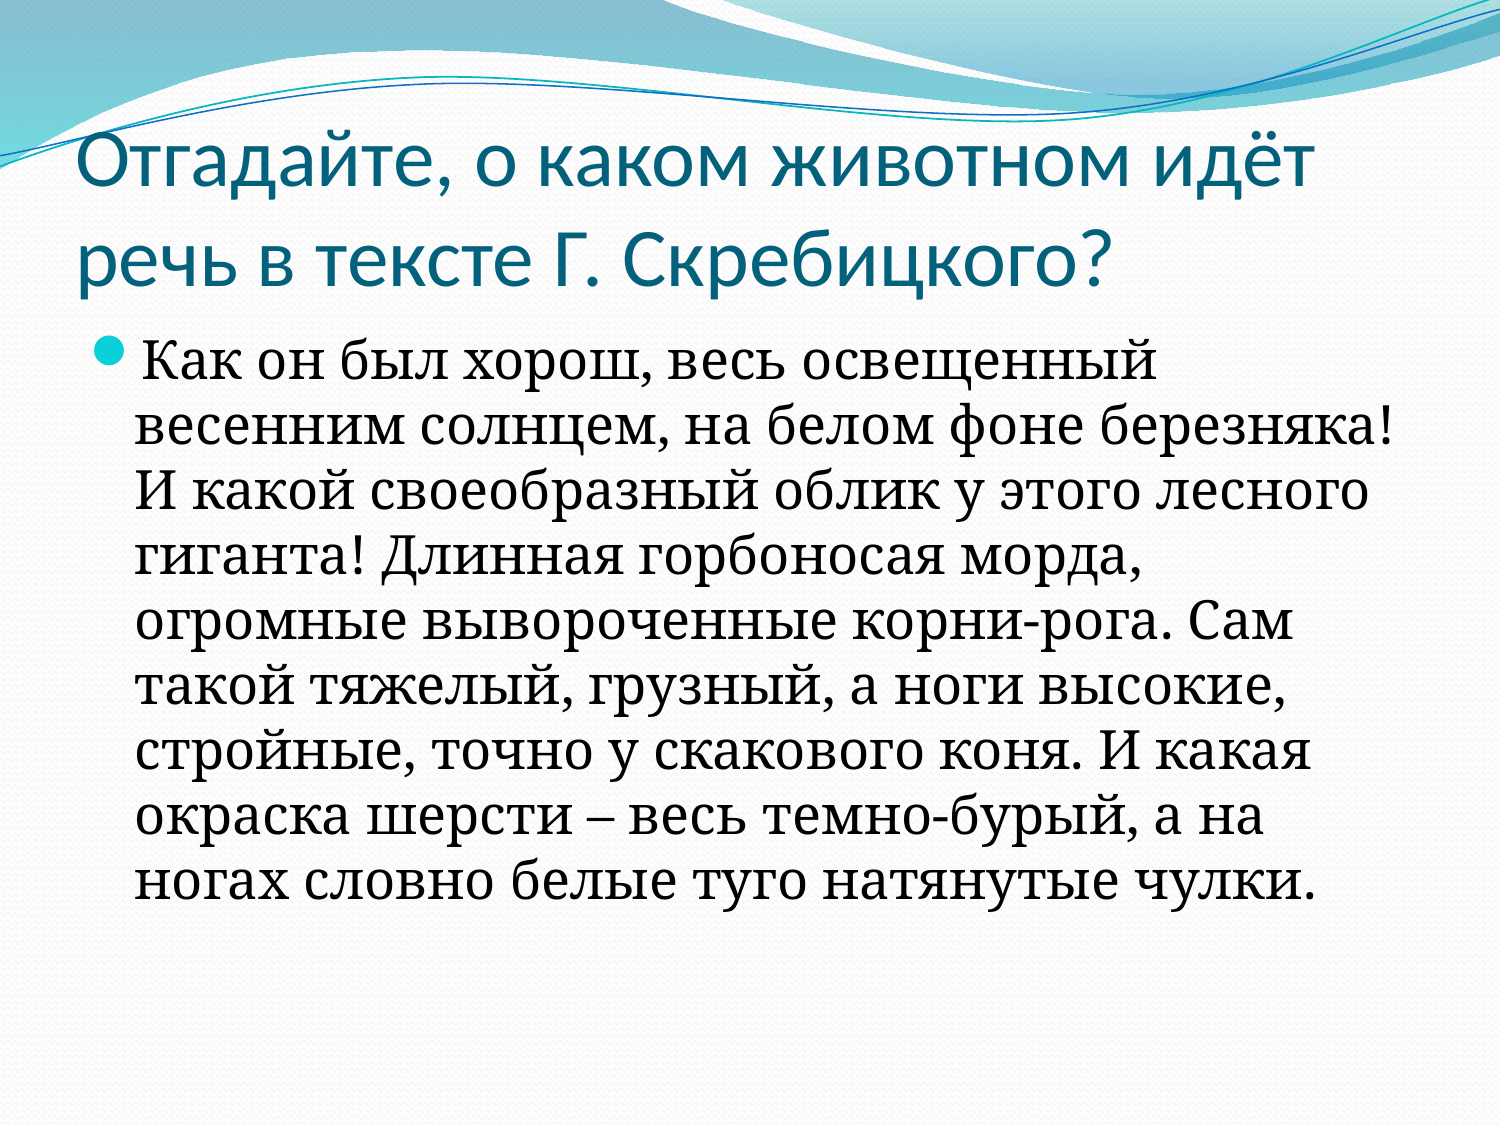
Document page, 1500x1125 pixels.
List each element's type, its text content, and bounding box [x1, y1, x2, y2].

list Как он был хорош, весь освещенный весенним солнцем, на белом фоне березняка! И какой своеобразный облик у этого лесного гиганта! Длинная горбоносая морда, огромные вывороченные корни-рога. Сам такой тяжелый, грузный, а ноги высокие, стройные, точно у скакового коня. И какая окраска шерсти – весь темно-бурый, а на ногах словно белые туго натянутые чулки. [75, 317, 1425, 1038]
title Отгадайте, о каком животном идёт речь в тексте Г. Скребицкого? [75, 115, 1425, 303]
